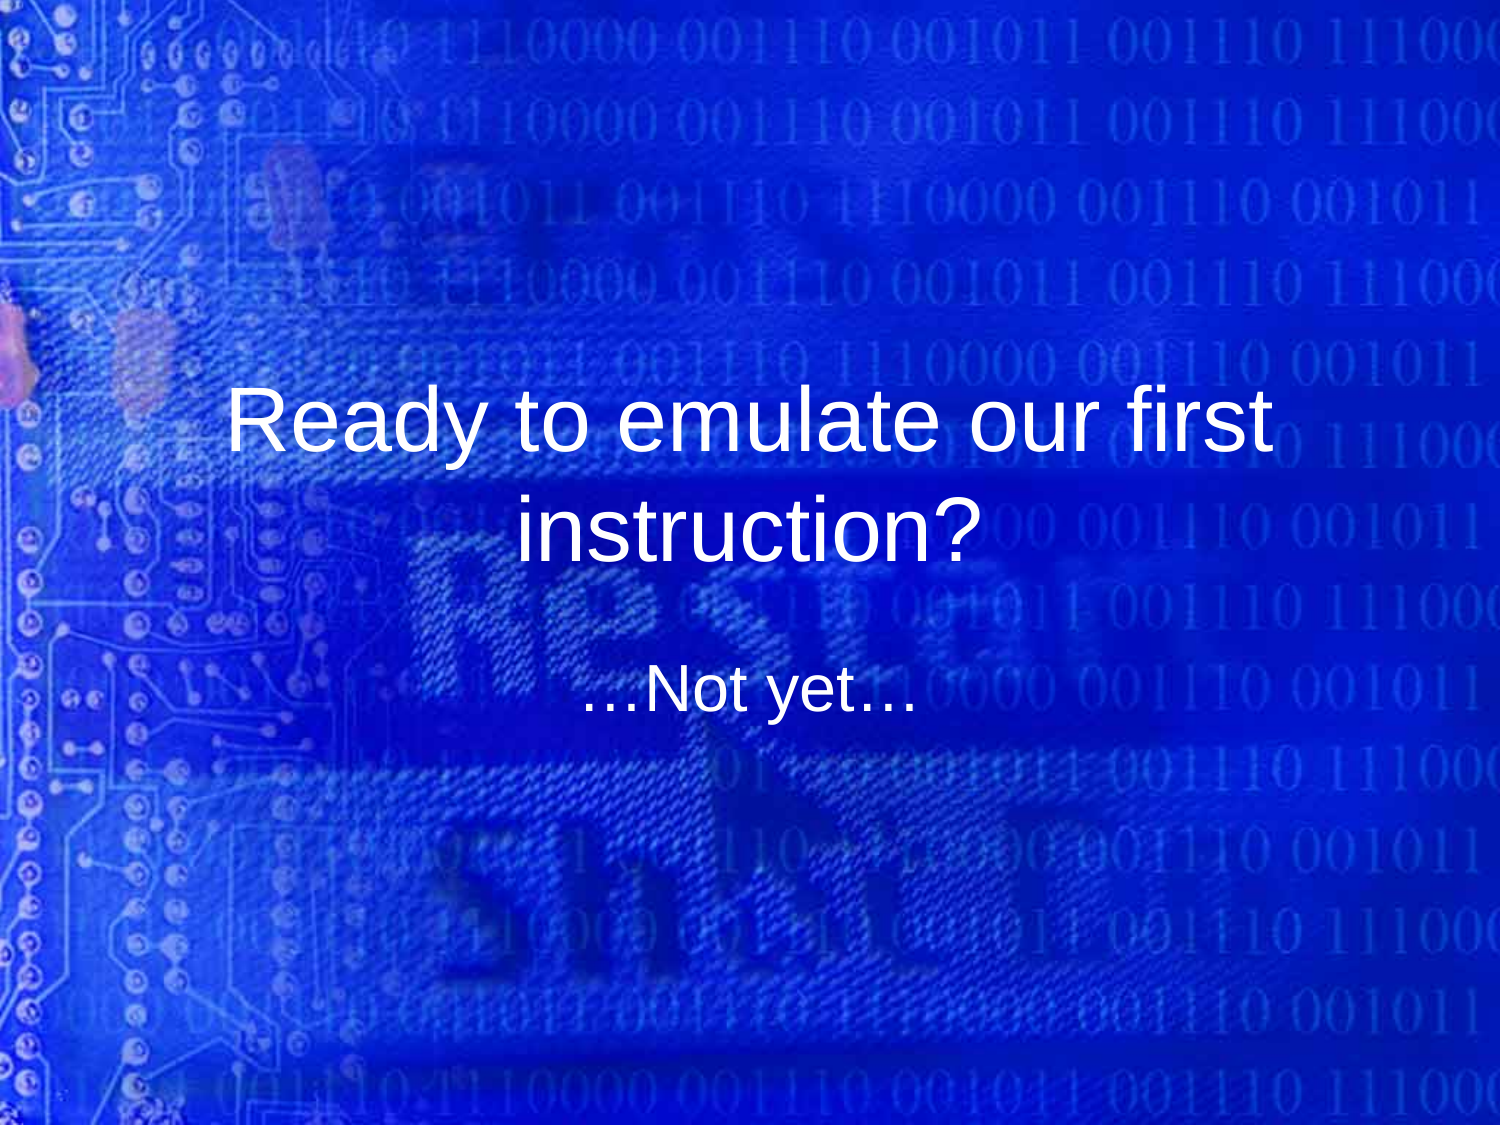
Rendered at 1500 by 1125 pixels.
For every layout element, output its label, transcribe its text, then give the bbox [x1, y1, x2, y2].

picture [0, 0, 1500, 1125]
title Ready to emulate our first instruction? [112, 349, 1388, 591]
subtitle …Not yet… [224, 637, 1276, 926]
